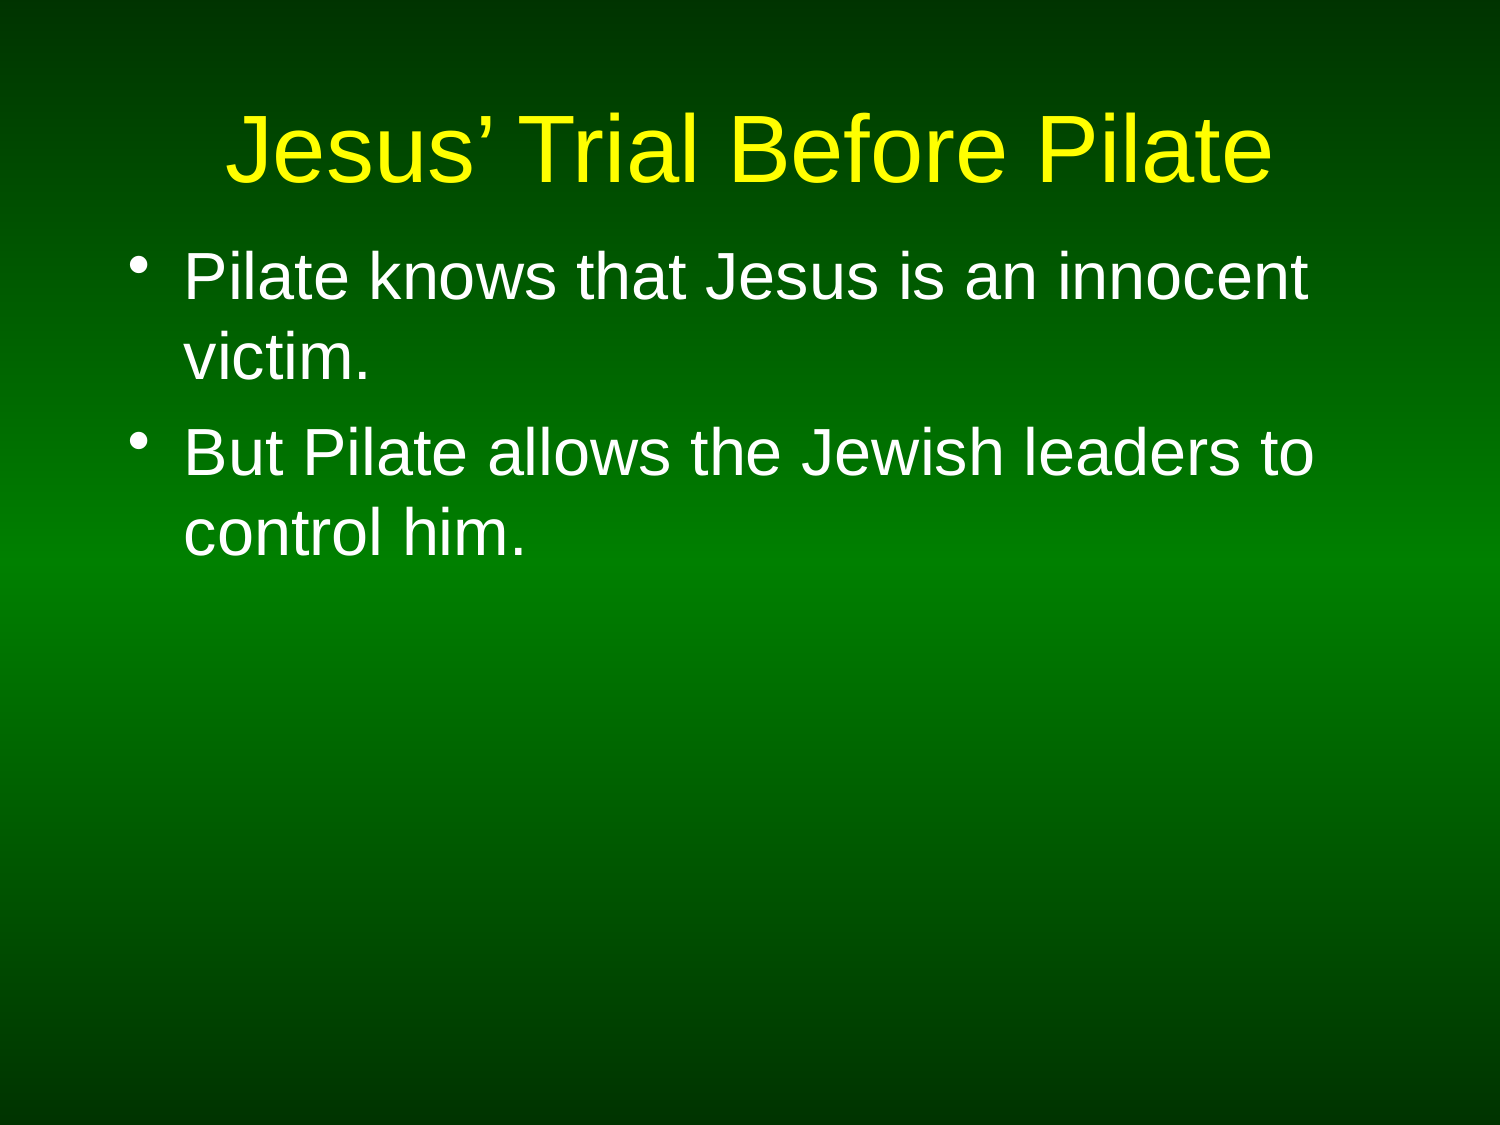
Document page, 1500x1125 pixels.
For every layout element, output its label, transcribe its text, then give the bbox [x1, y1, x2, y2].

list Pilate knows that Jesus is an innocent victim. But Pilate allows the Jewish leaders to control him. [112, 224, 1463, 1125]
title Jesus’ Trial Before Pilate [37, 50, 1463, 238]
